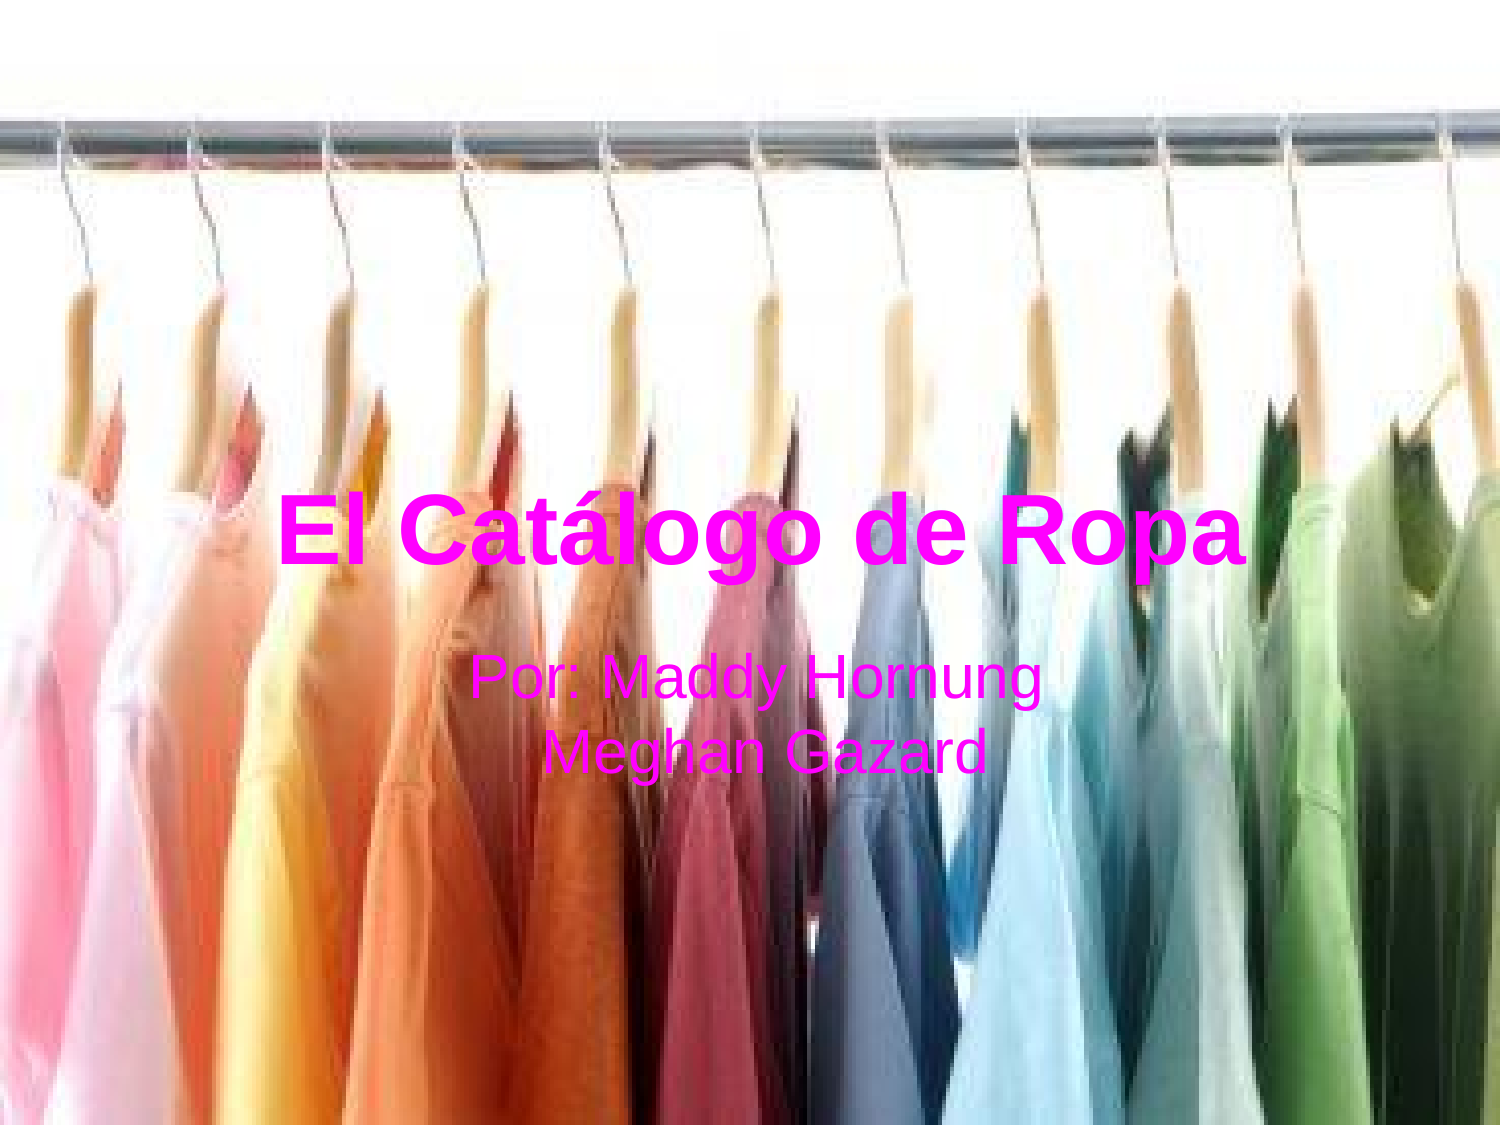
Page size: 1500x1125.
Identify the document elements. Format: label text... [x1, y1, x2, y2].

picture [0, 0, 1500, 1125]
subtitle Por: Maddy Hornung Meghan Gazard [112, 621, 1388, 1125]
title El Catálogo de Ropa [112, 382, 1388, 600]
